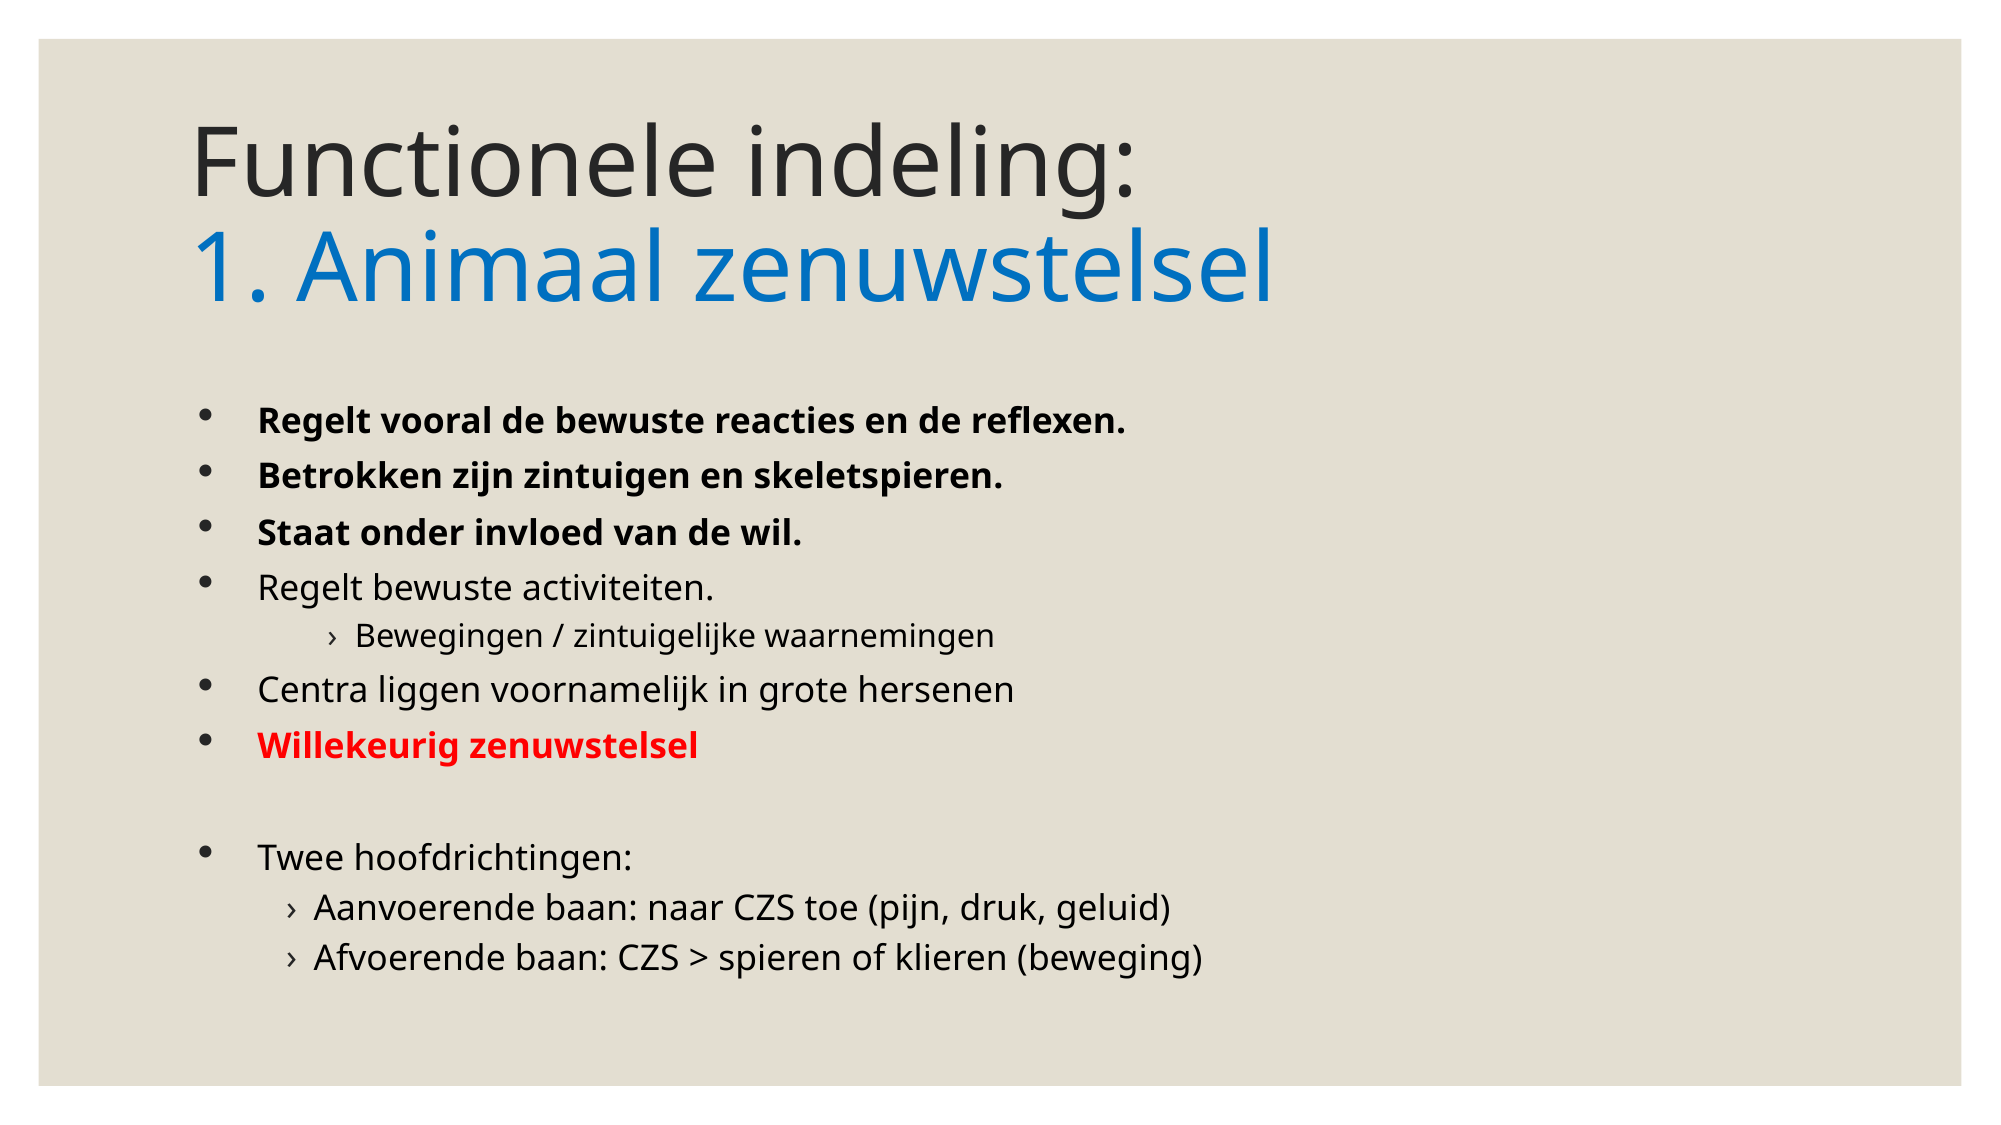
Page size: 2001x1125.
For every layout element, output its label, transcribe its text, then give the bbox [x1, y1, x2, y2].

title Functionele indeling: 1. Animaal zenuwstelsel [174, 105, 1825, 331]
list Regelt vooral de bewuste reacties en de reflexen. Betrokken zijn zintuigen en skeletspieren. Staat onder invloed van de wil. Regelt bewuste activiteiten. Bewegingen / zintuigelijke waarnemingen Centra liggen voornamelijk in grote hersenen Willekeurig zenuwstelsel Twee hoofdrichtingen: Aanvoerende baan: naar CZS toe (pijn, druk, geluid) Afvoerende baan: CZS > spieren of klieren (beweging) [174, 345, 1825, 990]
